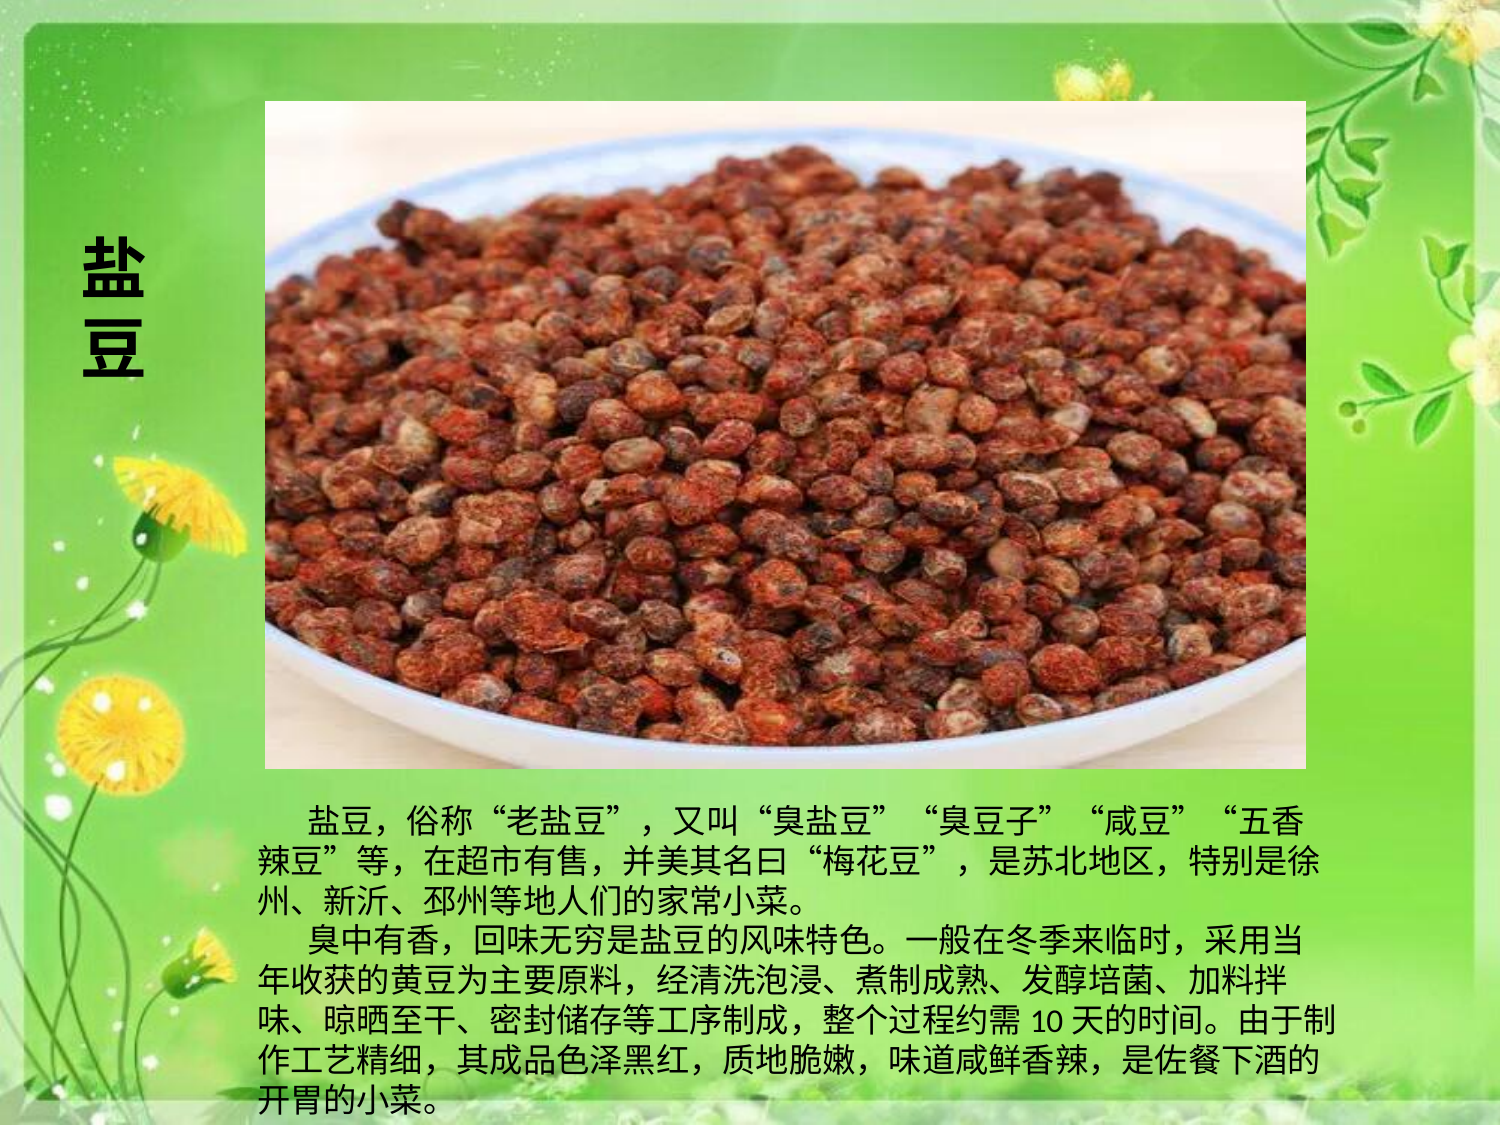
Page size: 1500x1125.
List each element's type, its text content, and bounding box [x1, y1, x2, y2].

text_box 盐豆，俗称“老盐豆”，又叫“臭盐豆”“臭豆子”“咸豆”“五香辣豆”等，在超市有售，并美其名曰“梅花豆”，是苏北地区，特别是徐州、新沂、邳州等地人们的家常小菜。 臭中有香，回味无穷是盐豆的风味特色。一般在冬季来临时，采用当年收获的黄豆为主要原料，经清洗泡浸、煮制成熟、发醇培菌、加料拌味、晾晒至干、密封储存等工序制成，整个过程约需10天的时间。由于制作工艺精细，其成品色泽黑红，质地脆嫩，味道咸鲜香辣，是佐餐下酒的开胃的小菜。 [242, 792, 1353, 1125]
text_box 盐 豆 [65, 219, 162, 395]
picture [0, 0, 1500, 1125]
